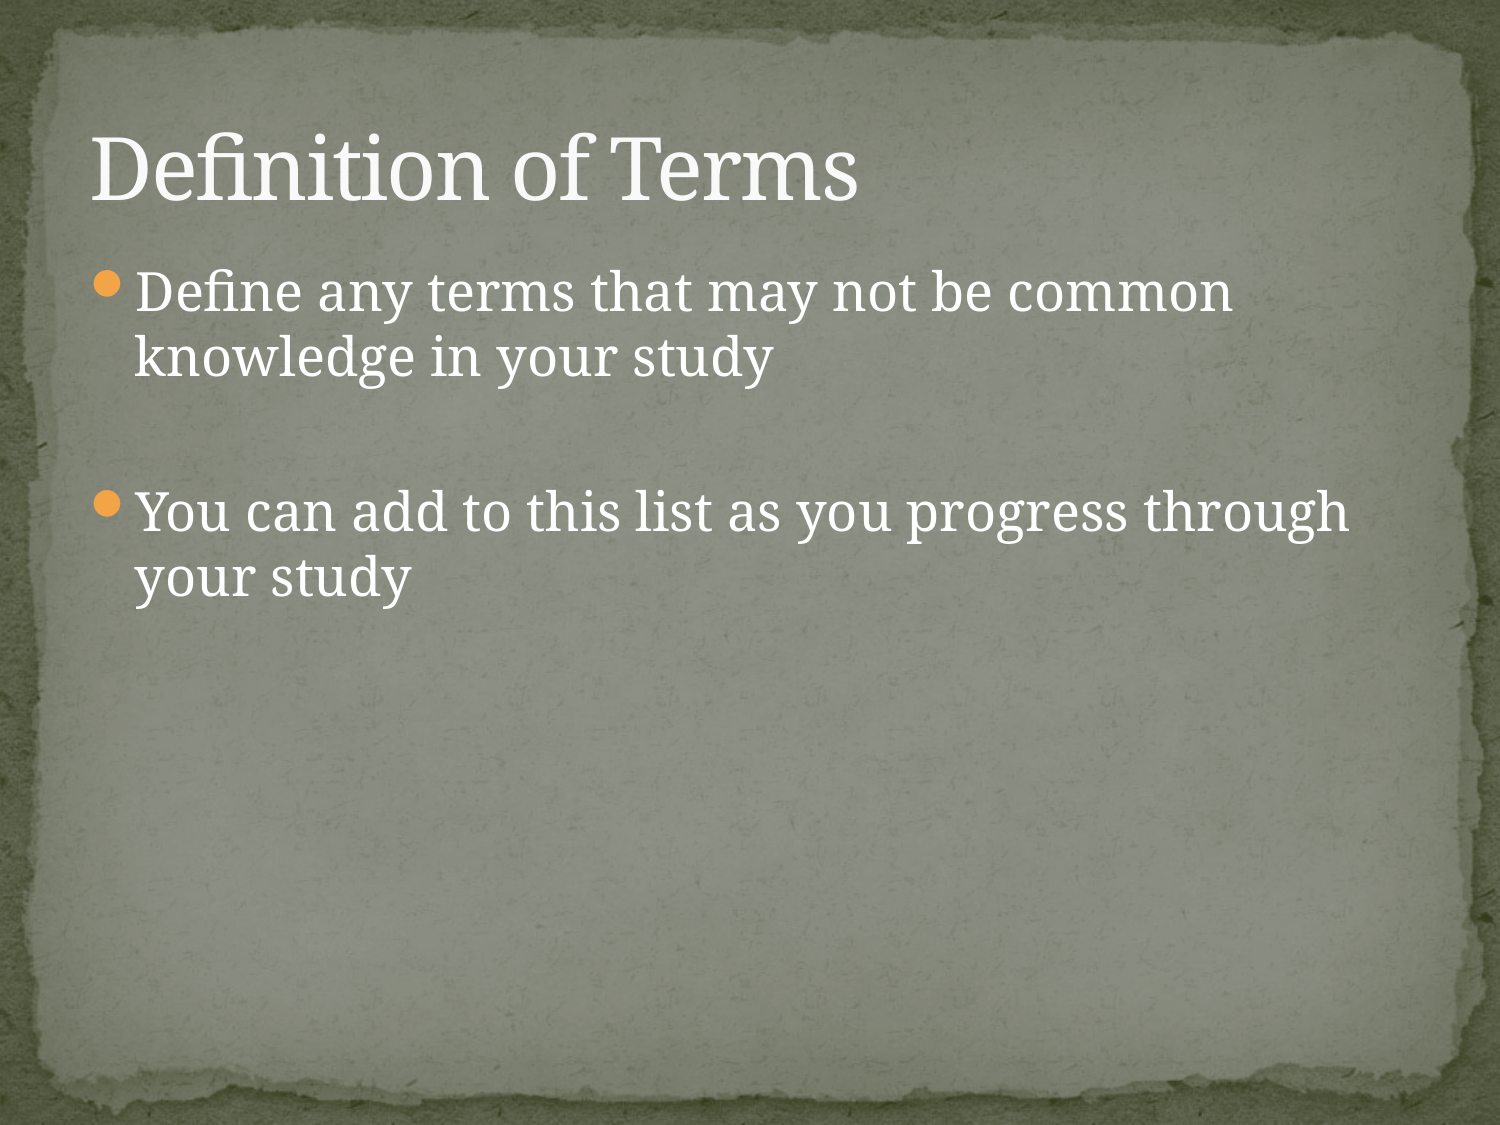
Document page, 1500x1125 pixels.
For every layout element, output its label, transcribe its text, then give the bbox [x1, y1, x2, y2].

list Define any terms that may not be common knowledge in your study You can add to this list as you progress through your study [75, 249, 1425, 1000]
title Definition of Terms [74, 24, 1425, 225]
